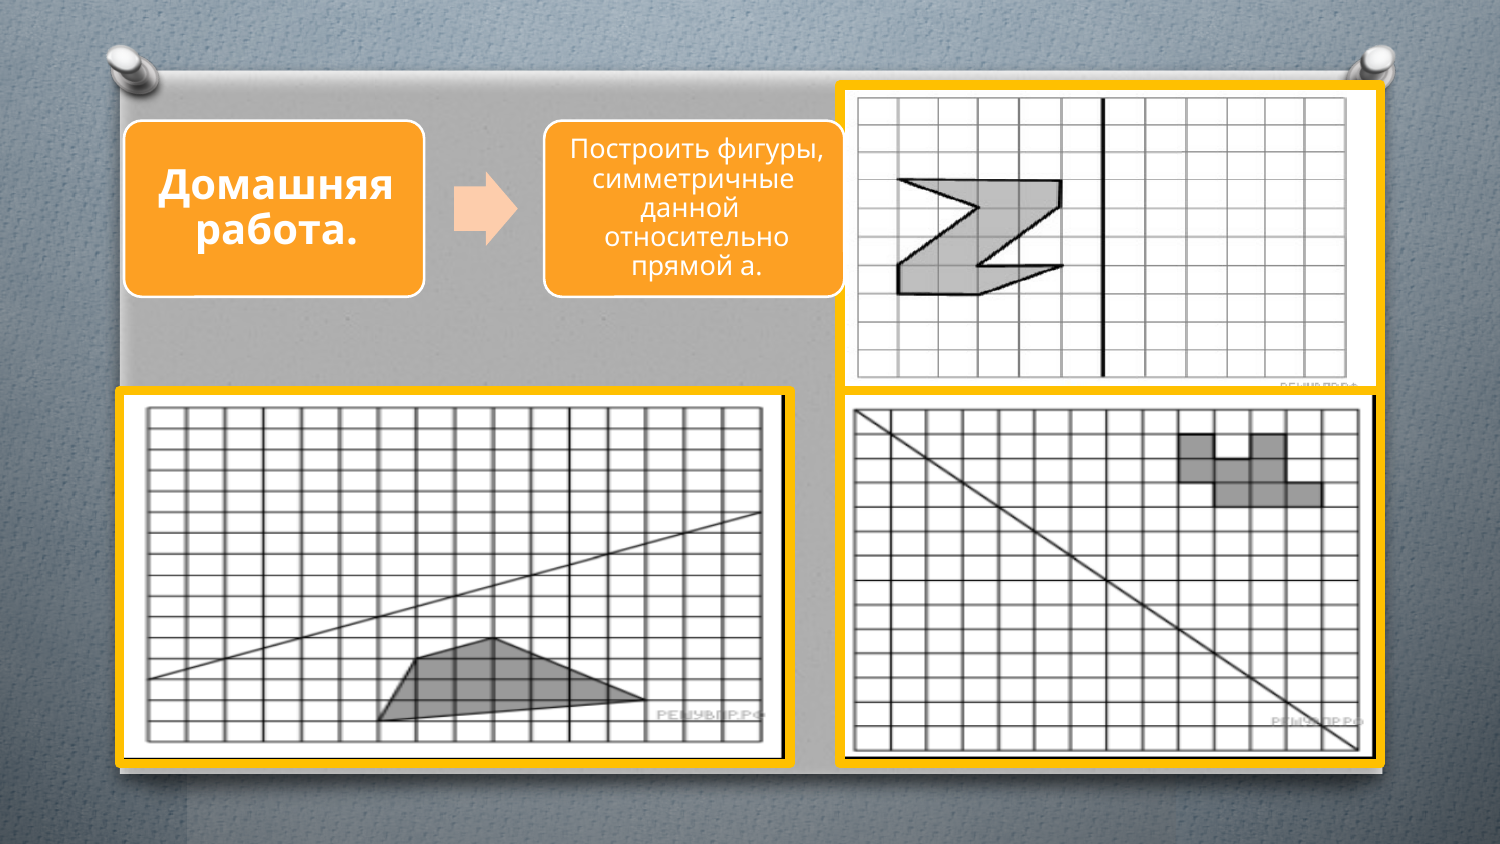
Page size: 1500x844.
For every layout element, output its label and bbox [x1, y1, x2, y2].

picture [80, 18, 192, 119]
picture [123, 395, 786, 759]
text_box [123, 120, 845, 298]
picture [844, 395, 1377, 759]
picture [844, 89, 1377, 392]
picture [1322, 22, 1433, 106]
